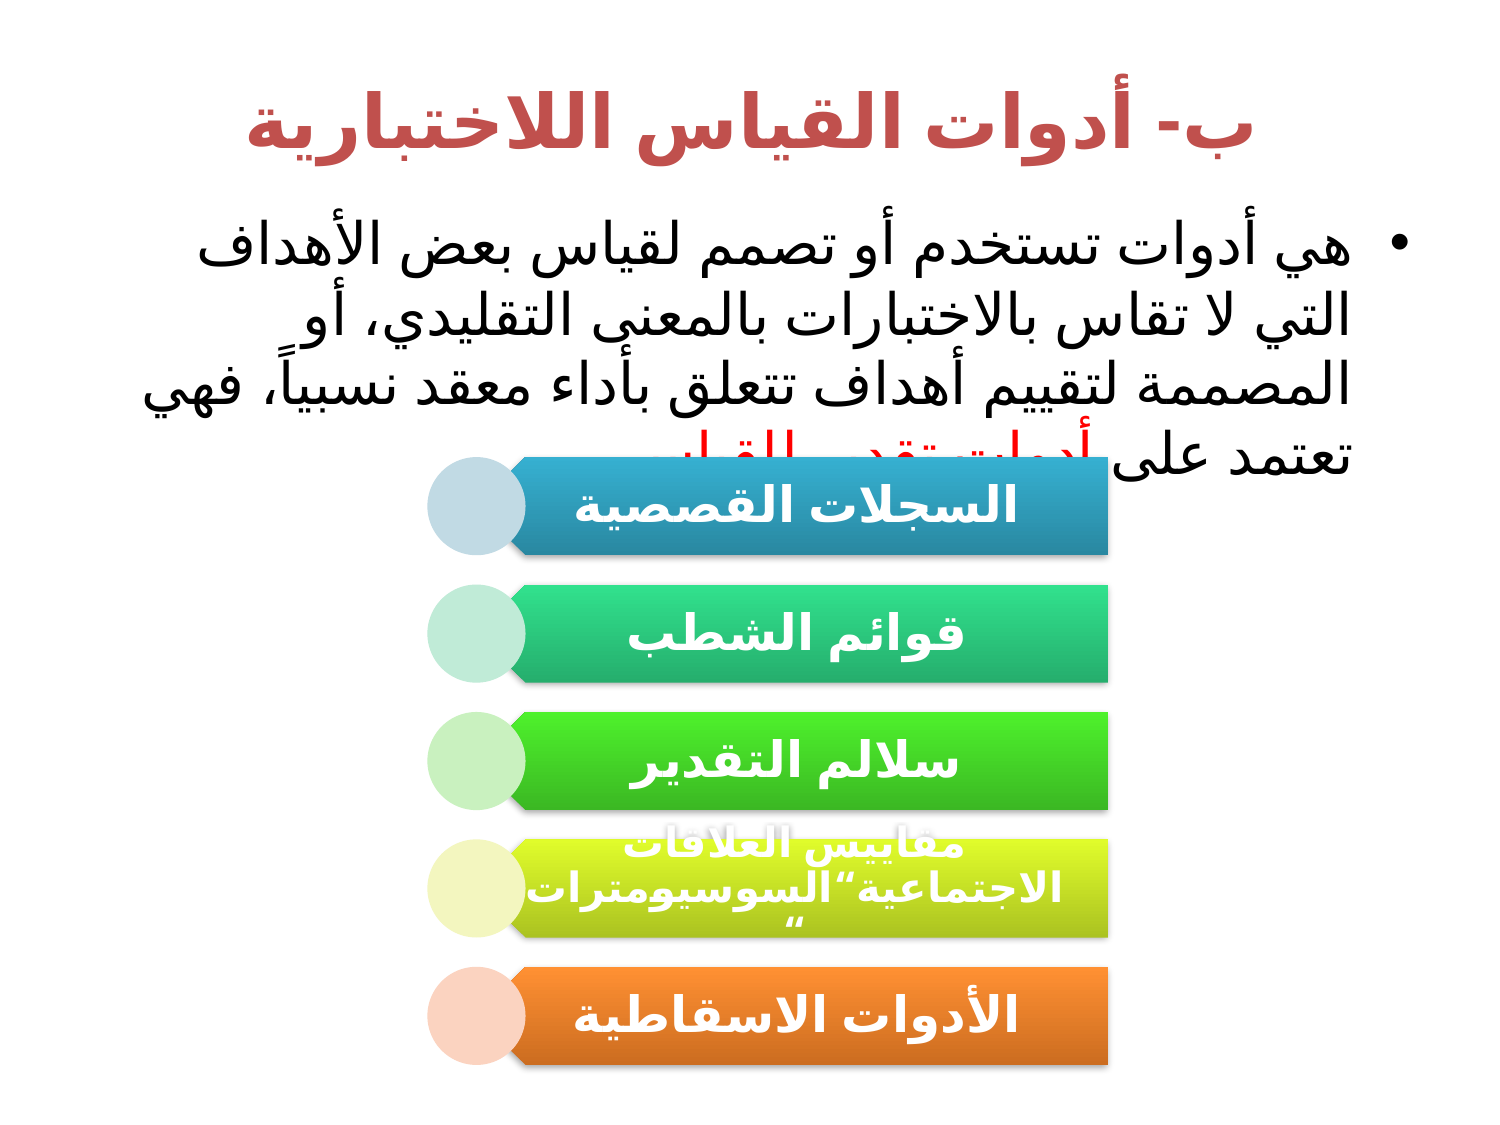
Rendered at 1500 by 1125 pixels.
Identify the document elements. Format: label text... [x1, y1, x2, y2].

title ب- أدوات القياس اللاختبارية [93, 46, 1390, 190]
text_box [292, 456, 1243, 1066]
list هي أدوات تستخدم أو تصمم لقياس بعض الأهداف التي لا تقاس بالاختبارات بالمعنى التقليدي، أو المصممة لتقييم أهداف تتعلق بأداء معقد نسبياً، فهي تعتمد على أدوات تقدير للقياس. [75, 199, 1425, 1090]
